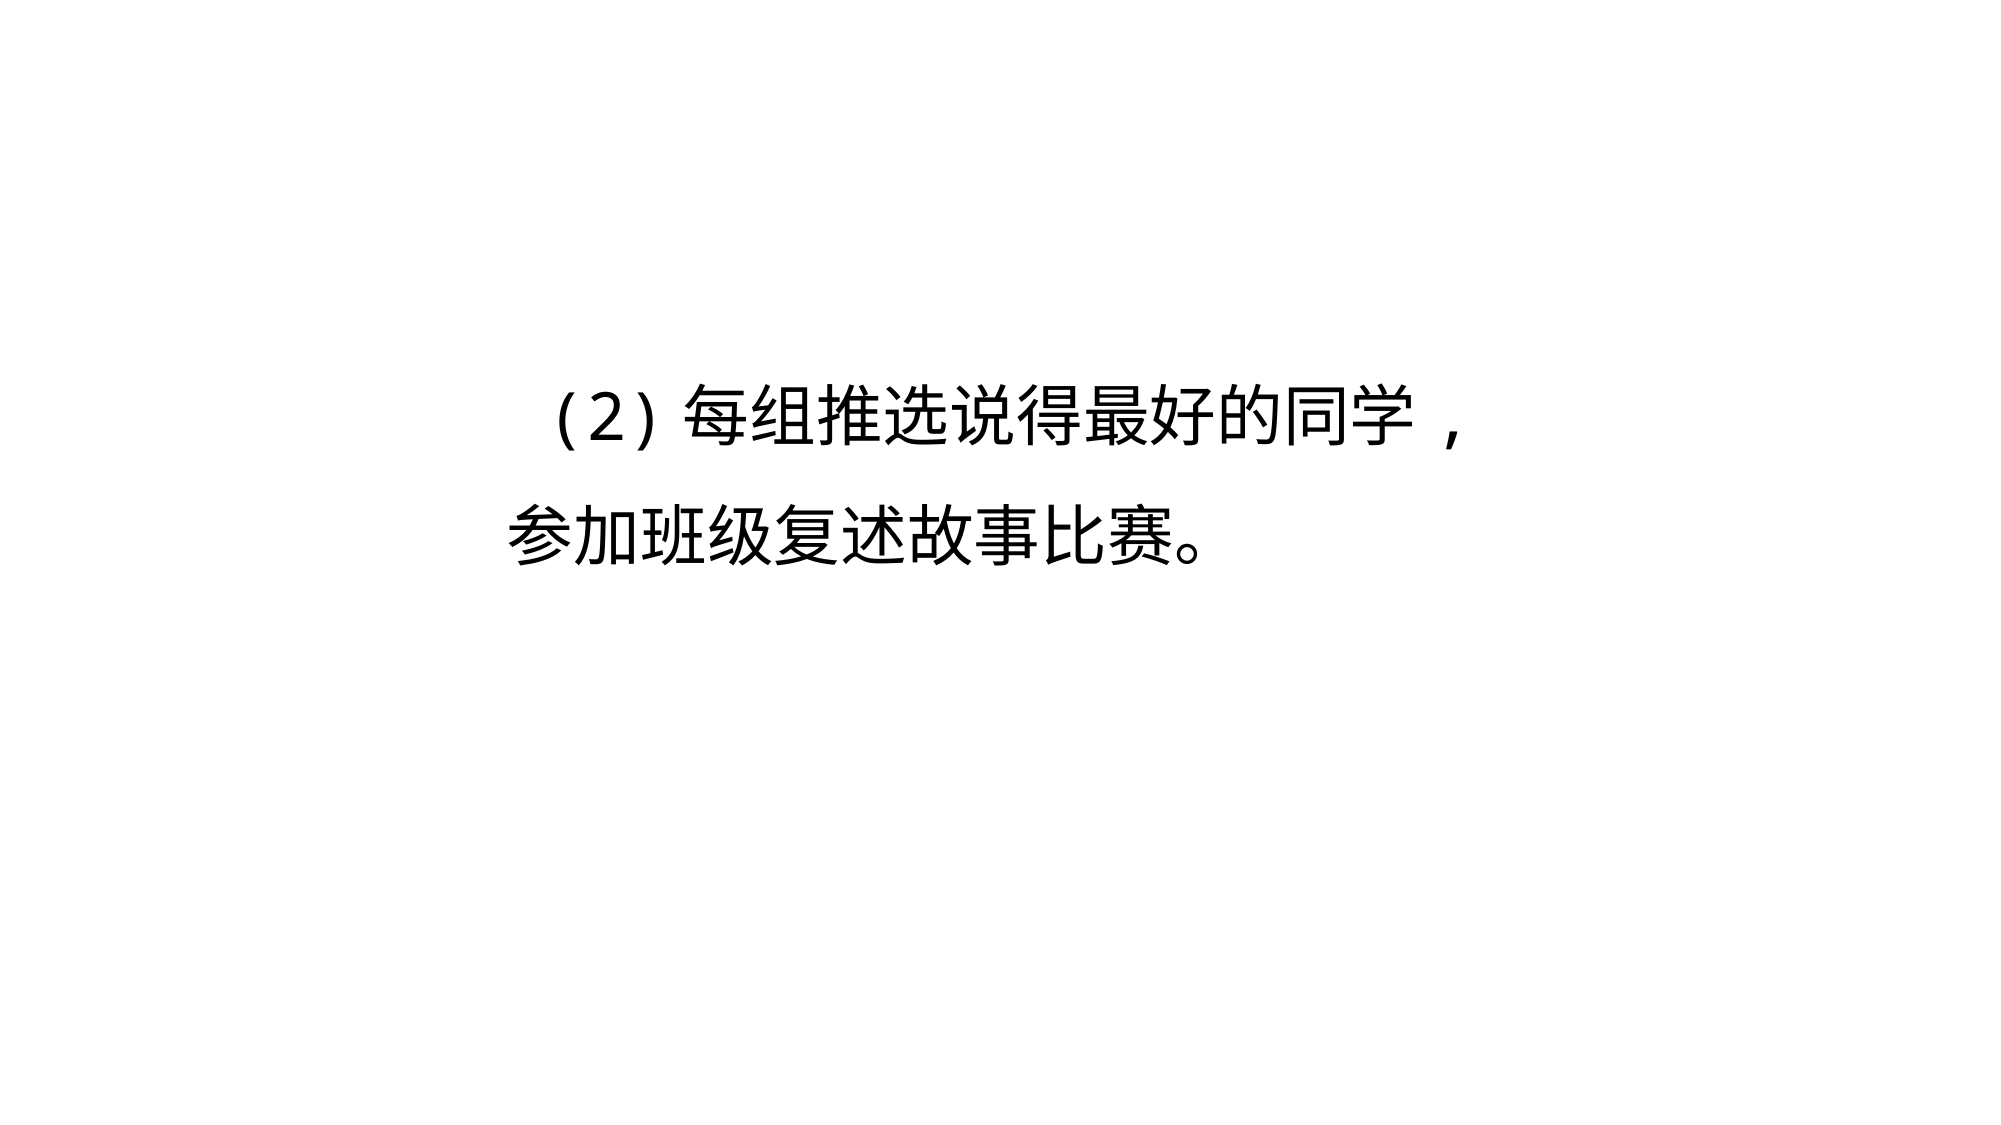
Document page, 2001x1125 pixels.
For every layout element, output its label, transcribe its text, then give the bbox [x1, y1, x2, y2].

text_box (2)每组推选说得最好的同学,参加班级复述故事比赛。 [492, 326, 1564, 581]
